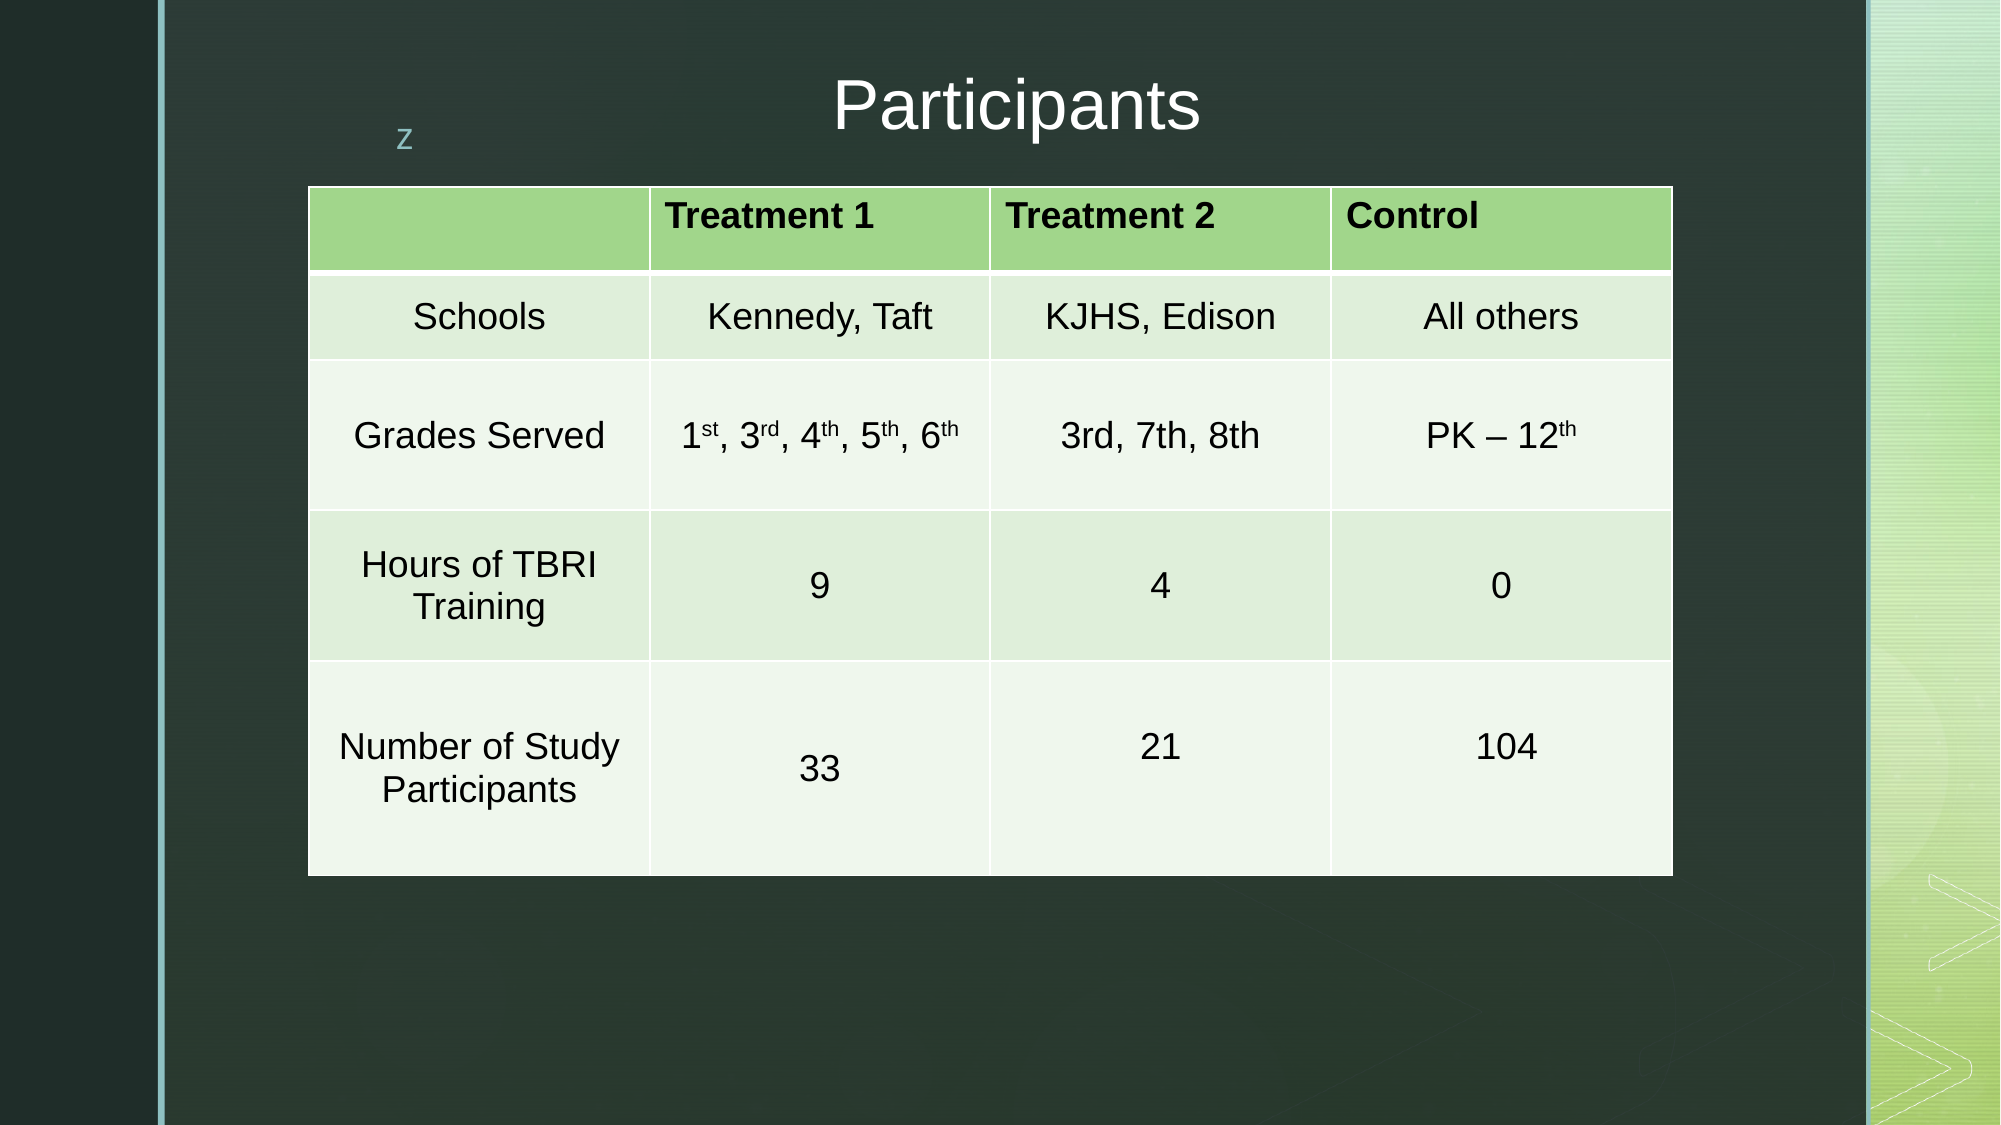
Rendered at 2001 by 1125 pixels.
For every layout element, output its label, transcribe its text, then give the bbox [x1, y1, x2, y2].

table_cell Kennedy, Taft [651, 276, 989, 359]
table_cell 1st, 3rd, 4th, 5th, 6th [651, 361, 989, 509]
table_cell KJHS, Edison [991, 276, 1330, 359]
table_cell All others [1332, 276, 1671, 359]
table_header Control [1332, 188, 1671, 270]
table_header Treatment 1 [651, 188, 989, 270]
picture [1871, 0, 2001, 1125]
table_cell Number of Study Participants [310, 662, 649, 875]
table_cell Hours of TBRI Training [310, 511, 649, 660]
table_cell 0 [1332, 511, 1671, 660]
table_header Treatment 2 [991, 188, 1330, 270]
table_cell 9 [651, 511, 989, 660]
table_cell PK – 12th [1332, 361, 1671, 509]
table_cell 3rd, 7th, 8th [991, 361, 1330, 509]
table_cell 33 [651, 662, 989, 875]
table_cell Grades Served [310, 361, 649, 509]
table_cell 4 [991, 511, 1330, 660]
table_cell 104 [1332, 662, 1671, 875]
table_header [310, 188, 649, 270]
table_cell Schools [310, 276, 649, 359]
title Participants [582, 60, 1218, 186]
table_cell 21 [991, 662, 1330, 875]
